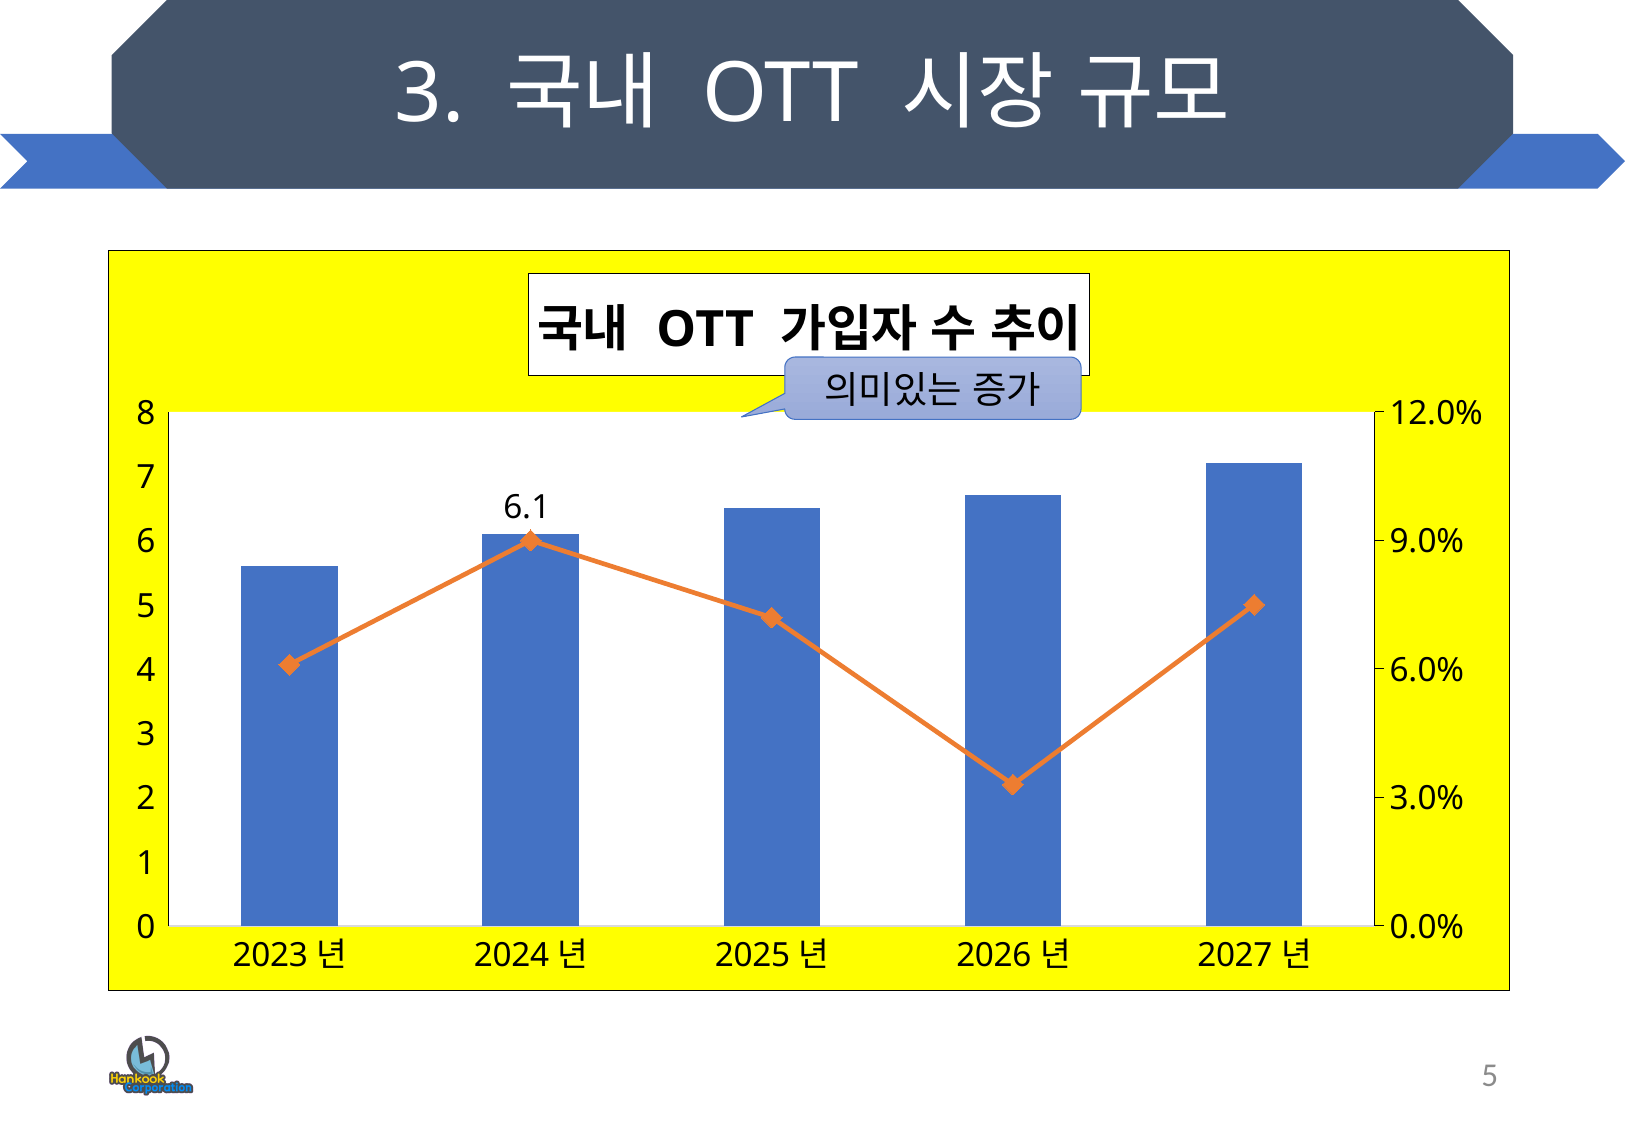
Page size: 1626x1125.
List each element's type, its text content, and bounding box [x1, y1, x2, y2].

chart [108, 250, 1510, 991]
title 3. 국내 OTT 시장 규모 [0, 0, 1625, 189]
slide_number 5 [1147, 1042, 1514, 1103]
picture [101, 1032, 202, 1103]
